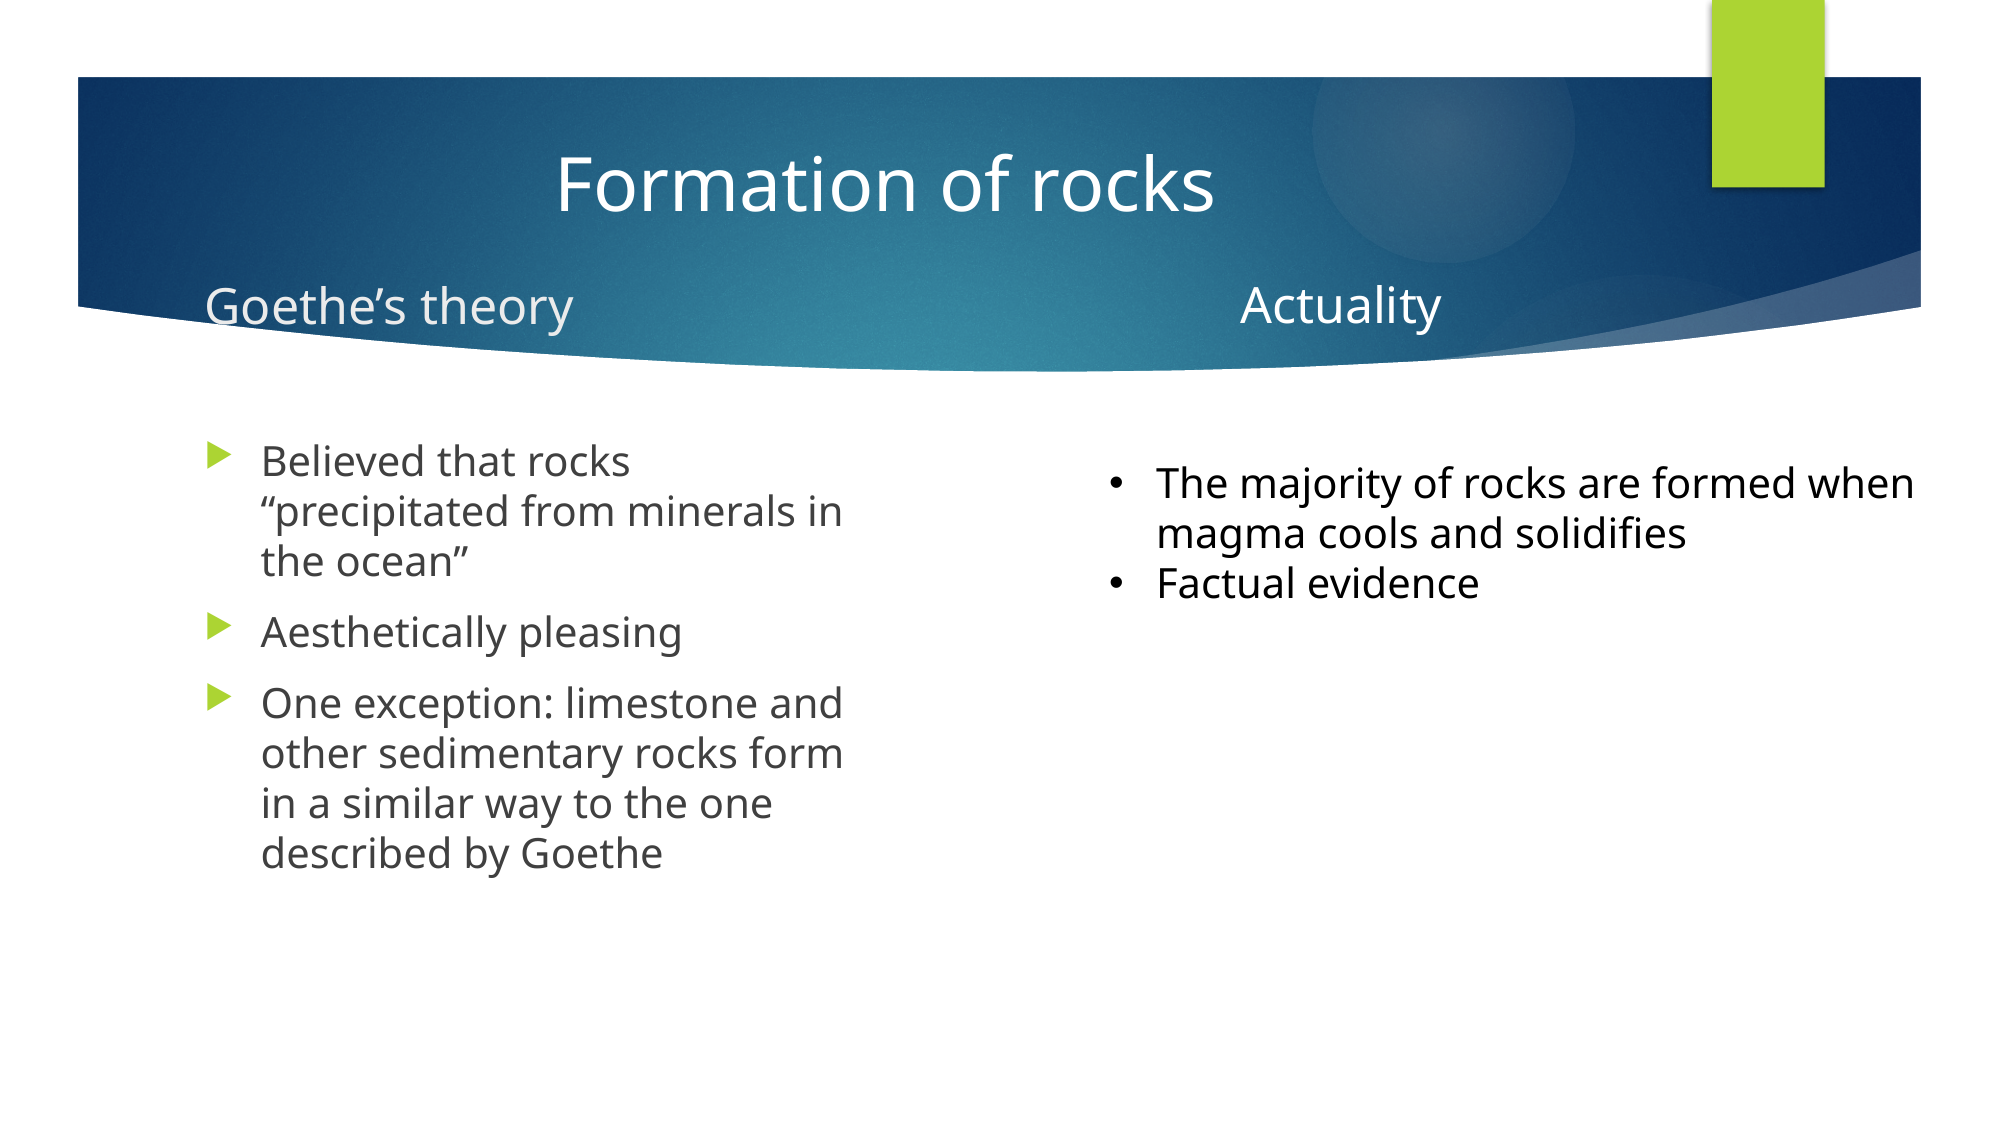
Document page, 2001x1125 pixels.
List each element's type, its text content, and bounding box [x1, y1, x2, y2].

list Believed that rocks “precipitated from minerals in the ocean” Aesthetically pleasing One exception: limestone and other sedimentary rocks form in a similar way to the one described by Goethe [189, 427, 888, 1095]
title Goethe’s theory [189, 213, 778, 396]
text_box The majority of rocks are formed when magma cools and solidifies Factual evidence [1094, 449, 1934, 935]
text_box Formation of rocks [539, 128, 1464, 234]
text_box Actuality [1225, 266, 1803, 342]
